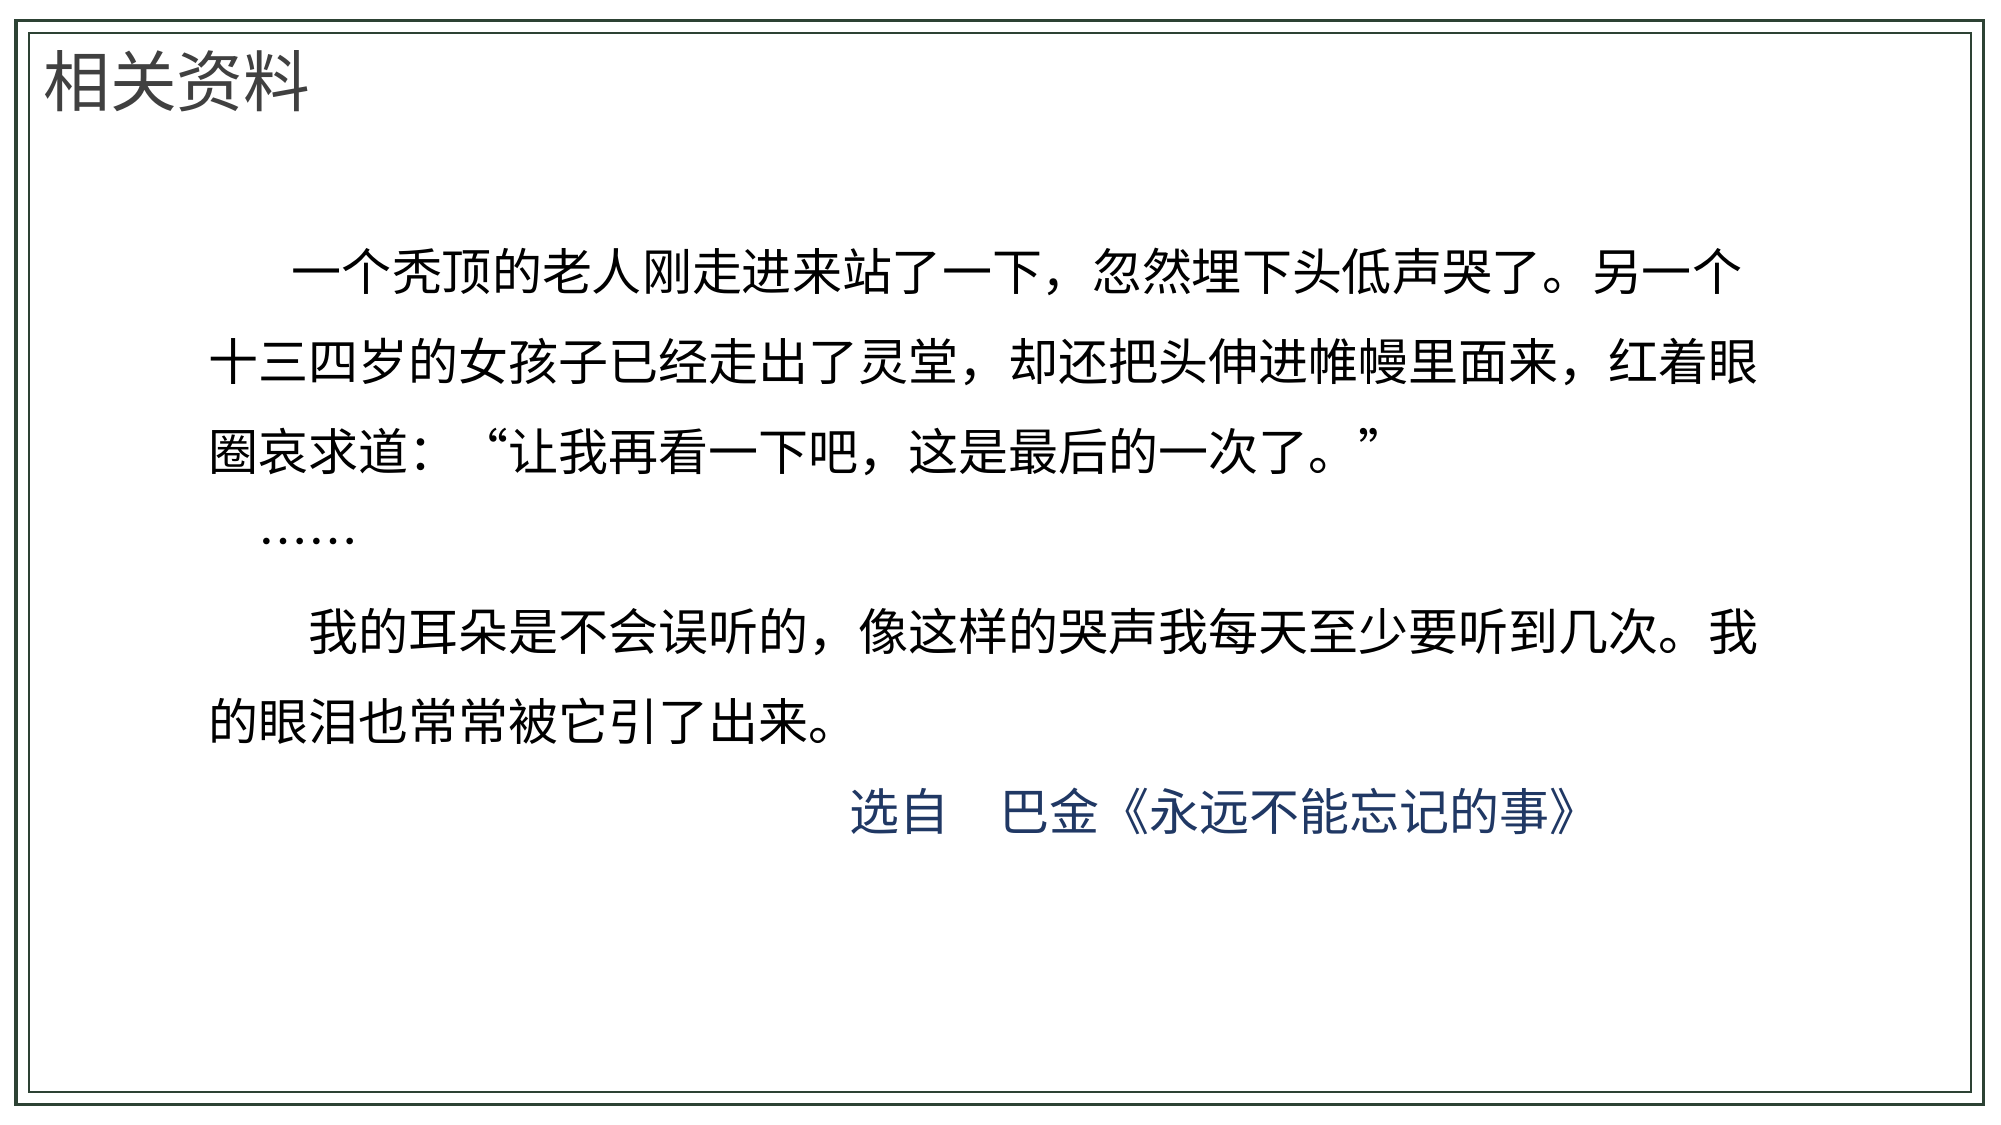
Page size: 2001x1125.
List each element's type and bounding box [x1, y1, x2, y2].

text_box [15, 20, 1984, 1105]
